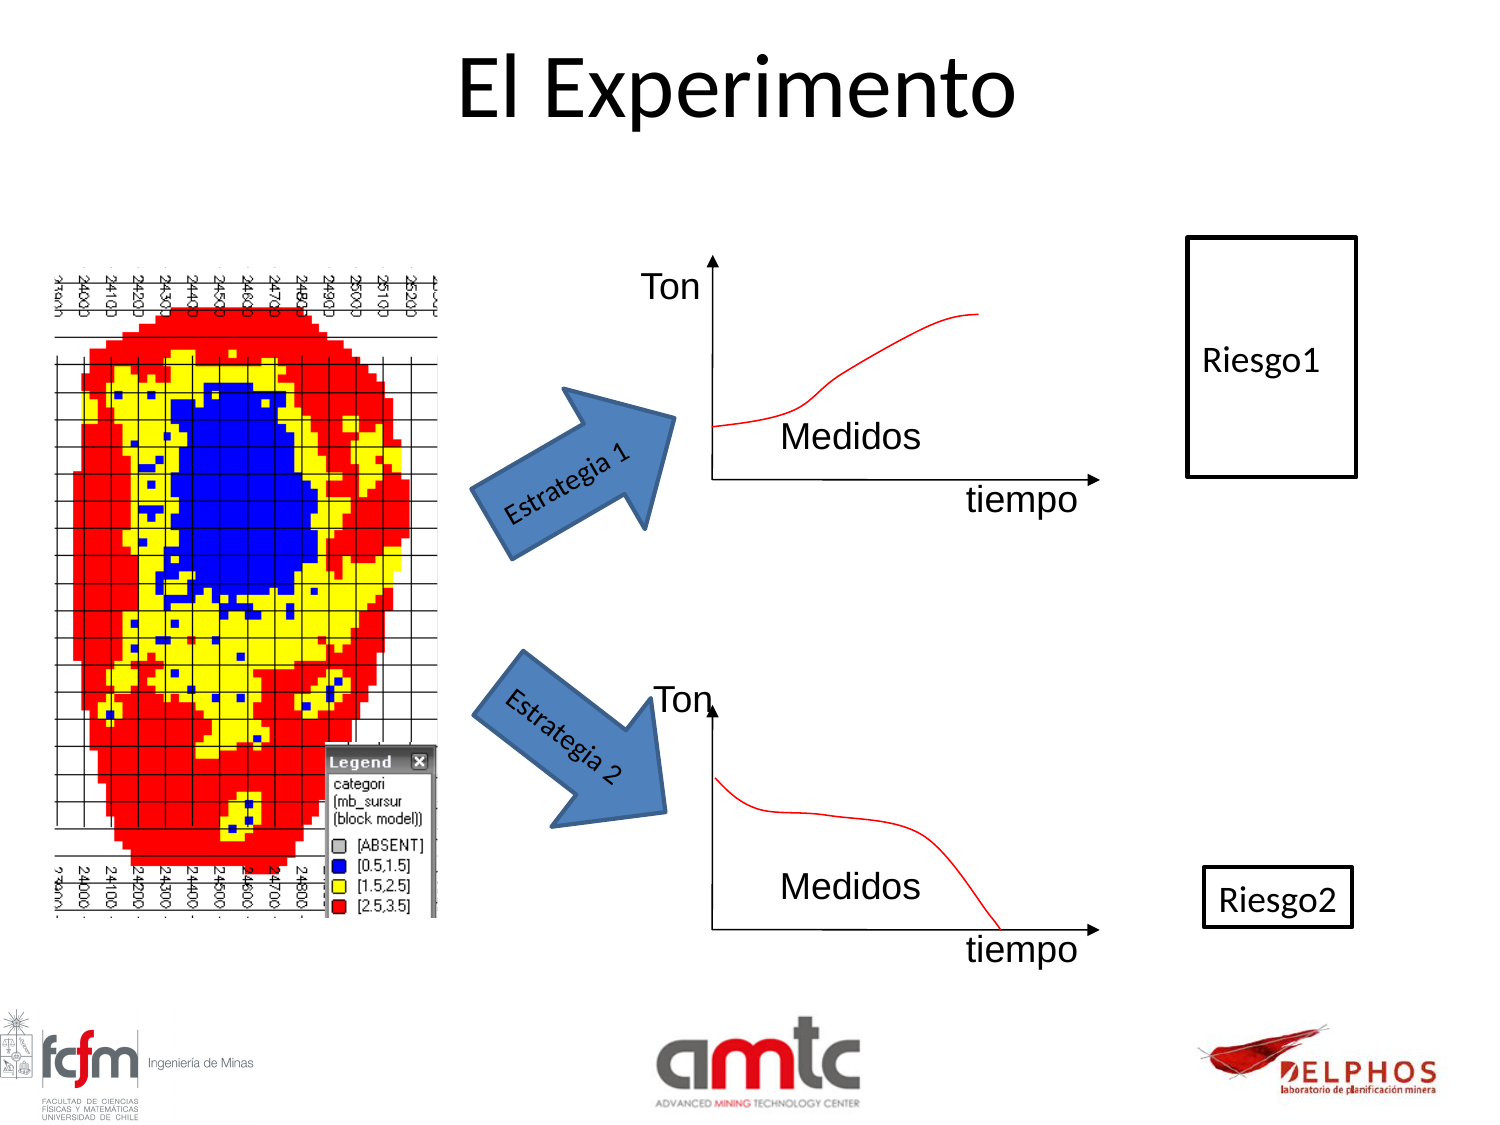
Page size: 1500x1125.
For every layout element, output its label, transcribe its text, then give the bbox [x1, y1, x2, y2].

text_box Ton [638, 667, 729, 728]
picture [324, 742, 438, 918]
text_box [714, 777, 993, 917]
text_box Riesgo1 [1185, 235, 1358, 479]
text_box Ton [625, 254, 716, 315]
picture [1178, 1006, 1500, 1125]
text_box tiempo [951, 917, 1093, 928]
text_box Medidos [765, 854, 937, 915]
text_box tiempo [951, 939, 1093, 978]
text_box [711, 313, 979, 428]
text_box Medidos [765, 404, 937, 465]
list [54, 267, 438, 918]
text_box tiempo [951, 467, 1093, 478]
text_box Estrategia 2 [471, 648, 668, 829]
picture [0, 1006, 254, 1125]
text_box Estrategia 1 [469, 386, 677, 562]
title El Experimento [124, 0, 1351, 163]
text_box tiempo [951, 489, 1093, 528]
picture [642, 1006, 876, 1125]
text_box Riesgo2 [1202, 865, 1354, 929]
